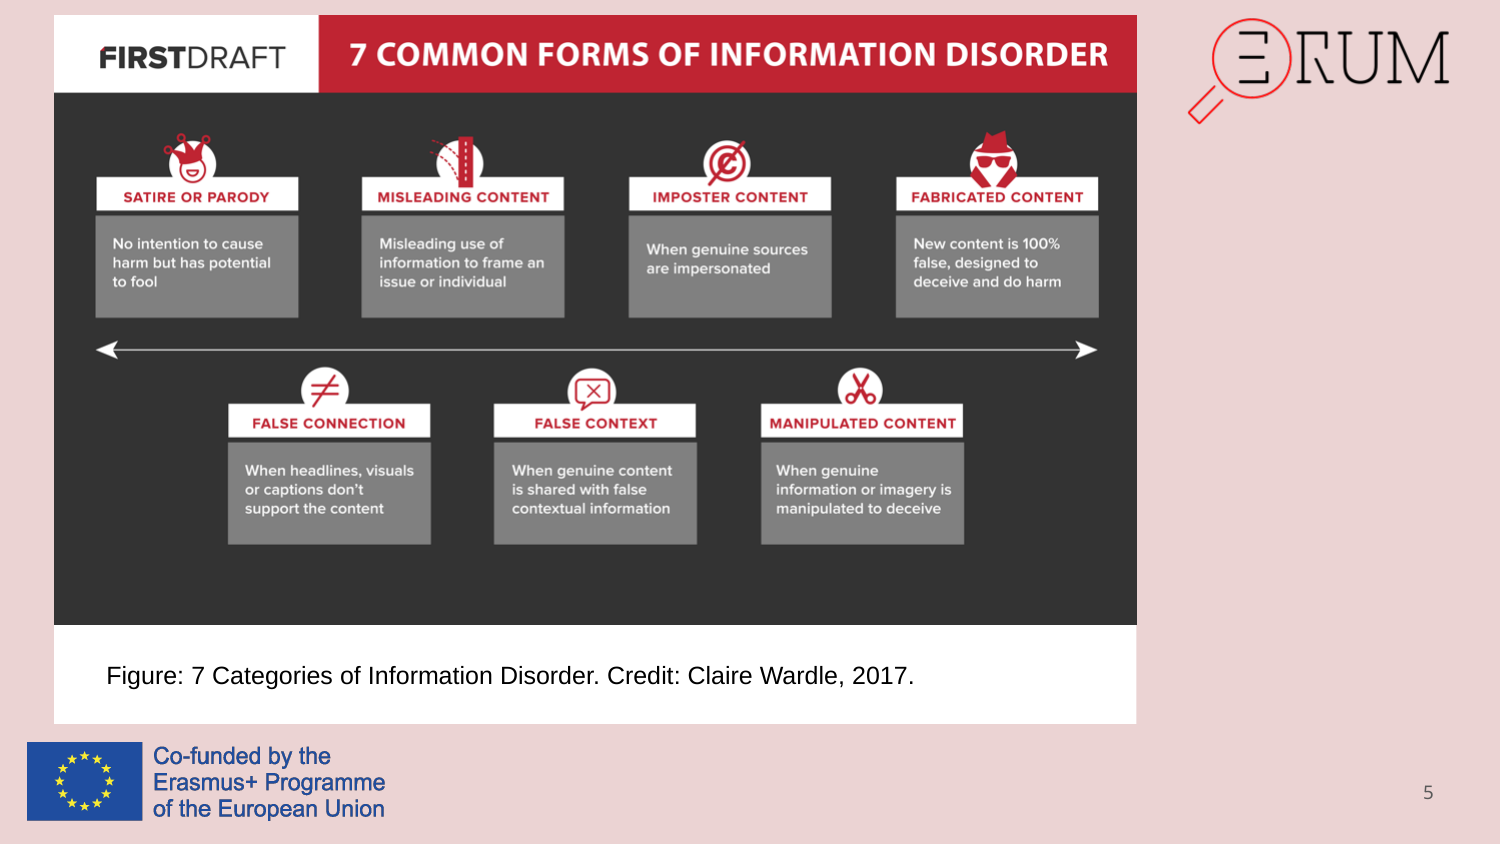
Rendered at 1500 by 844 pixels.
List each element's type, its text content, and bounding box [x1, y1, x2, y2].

picture [27, 742, 385, 821]
list Figure: 7 Categories of Information Disorder. Credit: Claire Wardle, 2017. [54, 632, 1137, 724]
picture [53, 0, 1500, 625]
slide_number 5 [1358, 761, 1449, 826]
